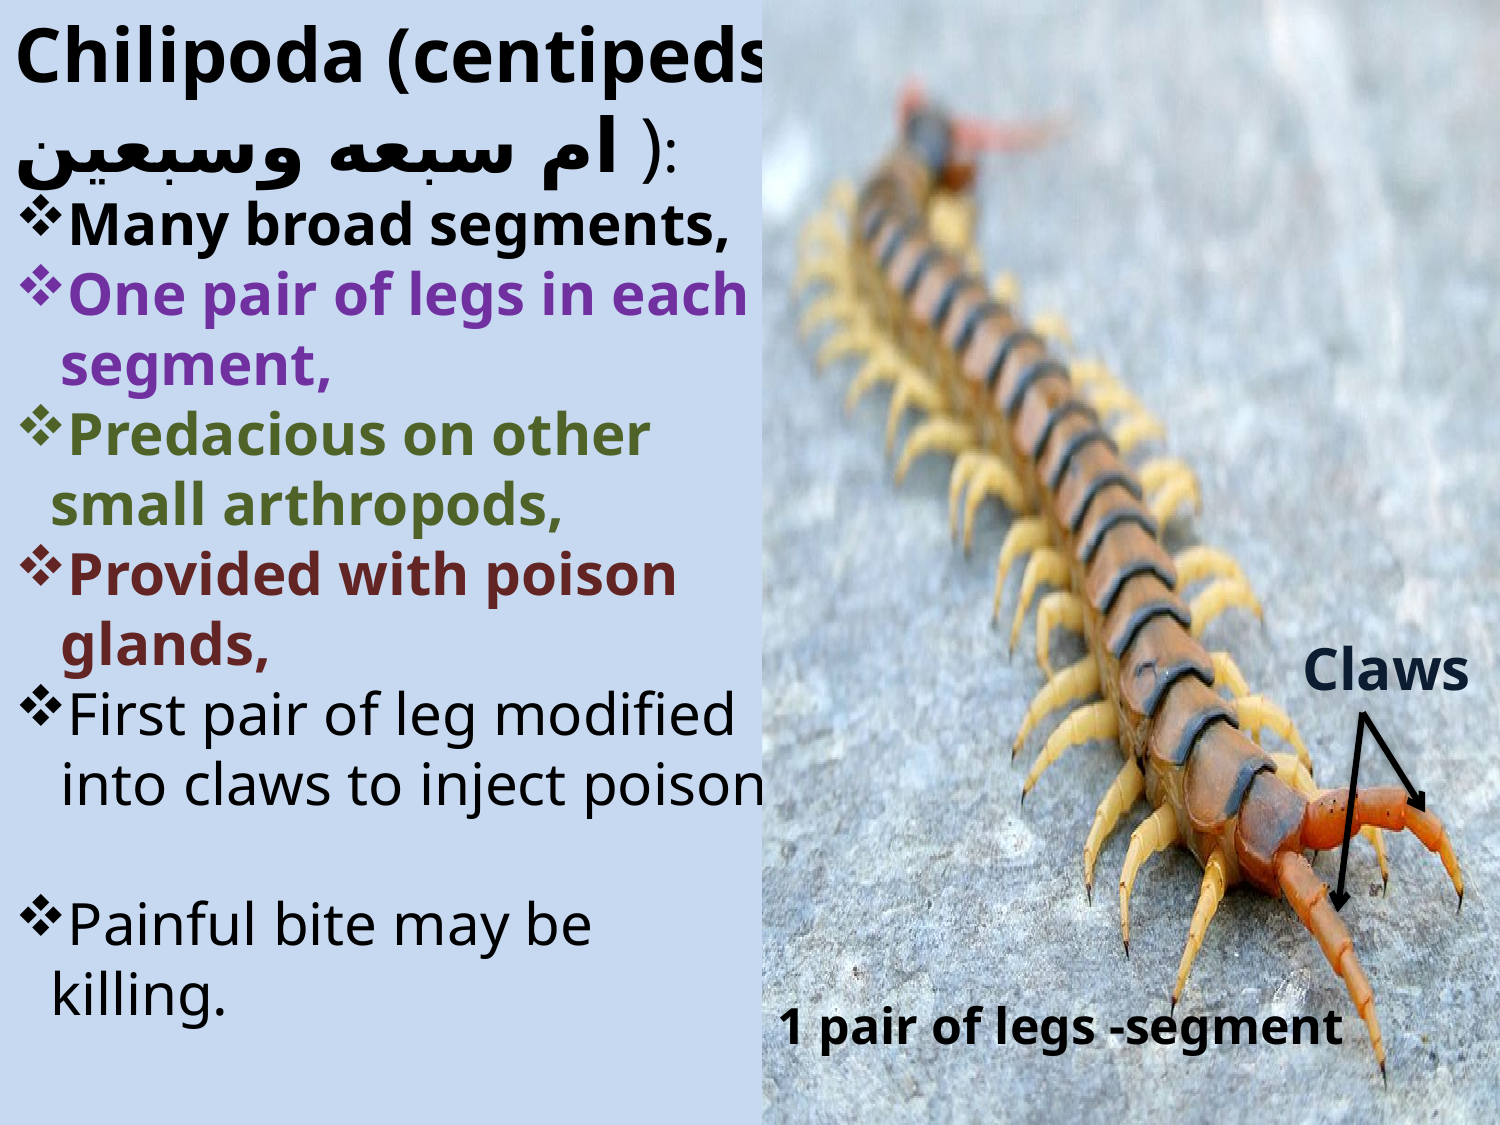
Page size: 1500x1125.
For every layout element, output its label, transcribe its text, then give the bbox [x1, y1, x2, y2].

text_box Chilipoda (centipeds ام سبعه وسبعين ): Many broad segments, One pair of legs in each segment, Predacious on other small arthropods, Provided with poison glands, First pair of leg modified into claws to inject poison Painful bite may be killing. [0, 0, 760, 1035]
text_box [1249, 799, 1451, 826]
picture [762, 0, 1500, 1125]
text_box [1343, 731, 1444, 794]
